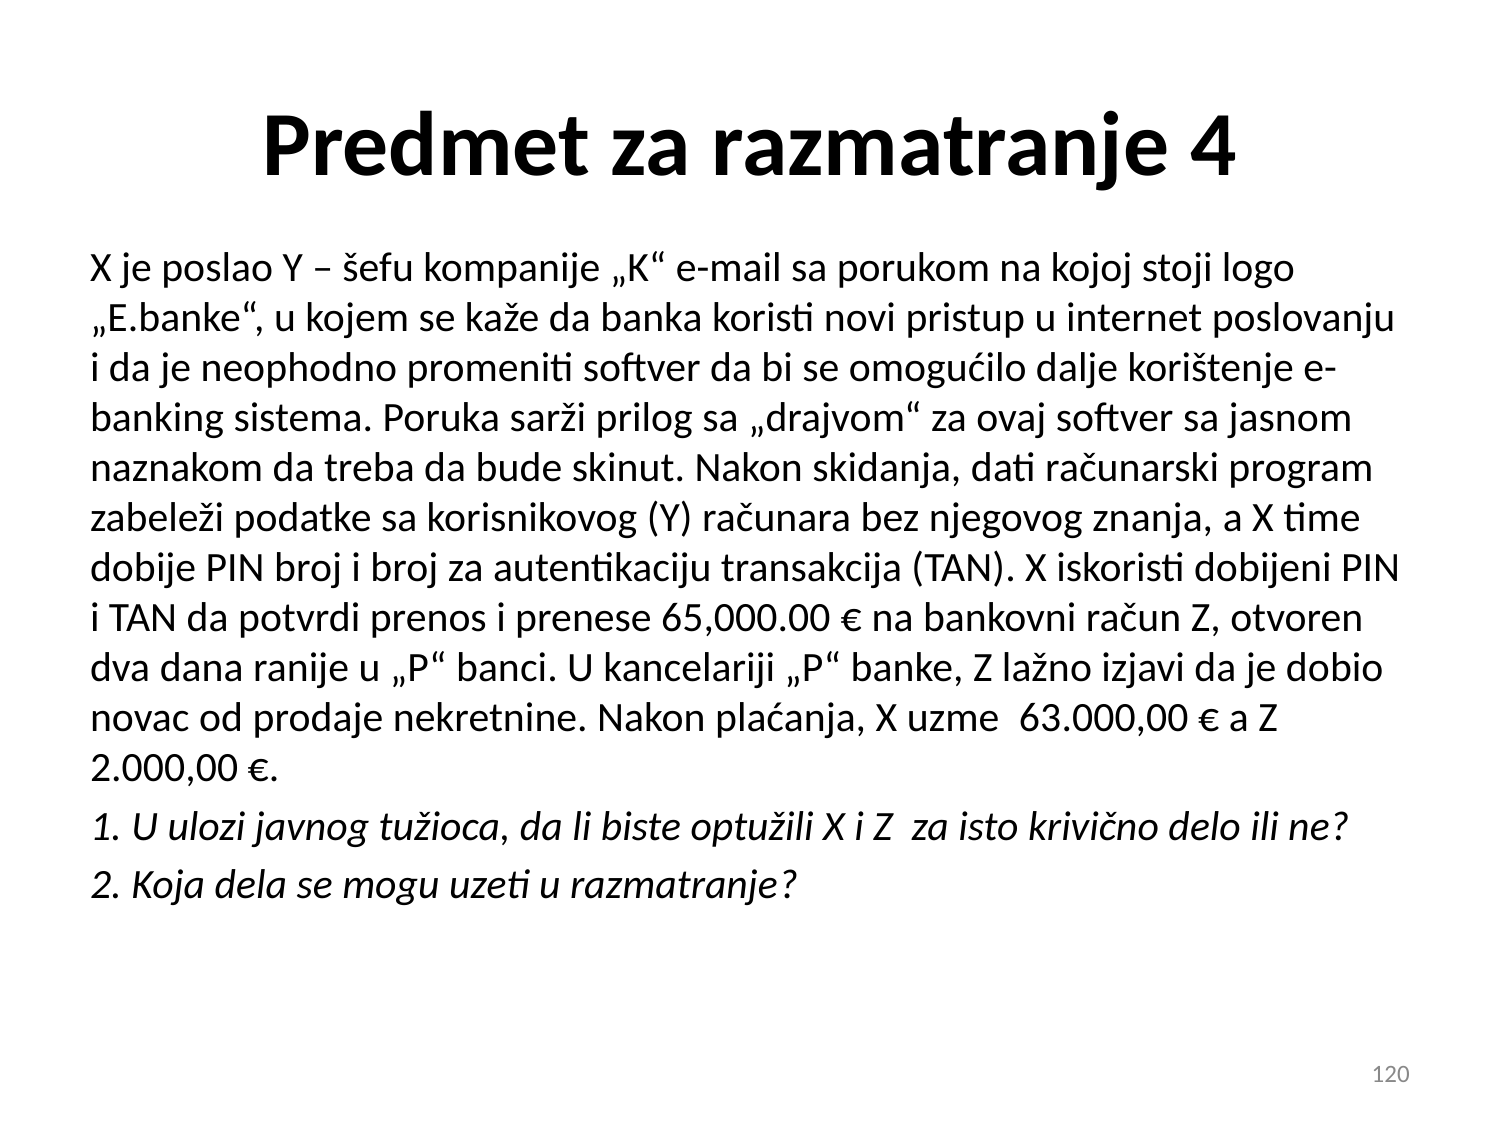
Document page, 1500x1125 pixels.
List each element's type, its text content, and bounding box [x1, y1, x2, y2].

list X je poslao Y – šefu kompanije „K“ e-mail sa porukom na kojoj stoji logo „E.banke“, u kojem se kaže da banka koristi novi pristup u internet poslovanju i da je neophodno promeniti softver da bi se omogućilo dalje korištenje e-banking sistema. Poruka sarži prilog sa „drajvom“ za ovaj softver sa jasnom naznakom da treba da bude skinut. Nakon skidanja, dati računarski program zabeleži podatke sa korisnikovog (Y) računara bez njegovog znanja, a X time dobije PIN broj i broj za autentikaciju transakcija (TAN). X iskoristi dobijeni PIN i TAN da potvrdi prenos i prenese 65,000.00 € na bankovni račun Z, otvoren dva dana ranije u „P“ banci. U kancelariji „P“ banke, Z lažno izjavi da je dobio novac od prodaje nekretnine. Nakon plaćanja, X uzme 63.000,00 € a Z 2.000,00 €. U ulozi javnog tužioca, da li biste optužili X i Z za isto krivično delo ili ne? Koja dela se mogu uzeti u razmatranje? [74, 233, 1426, 1006]
title Predmet za razmatranje 4 [74, 44, 1426, 233]
slide_number 120 [1074, 1042, 1425, 1103]
